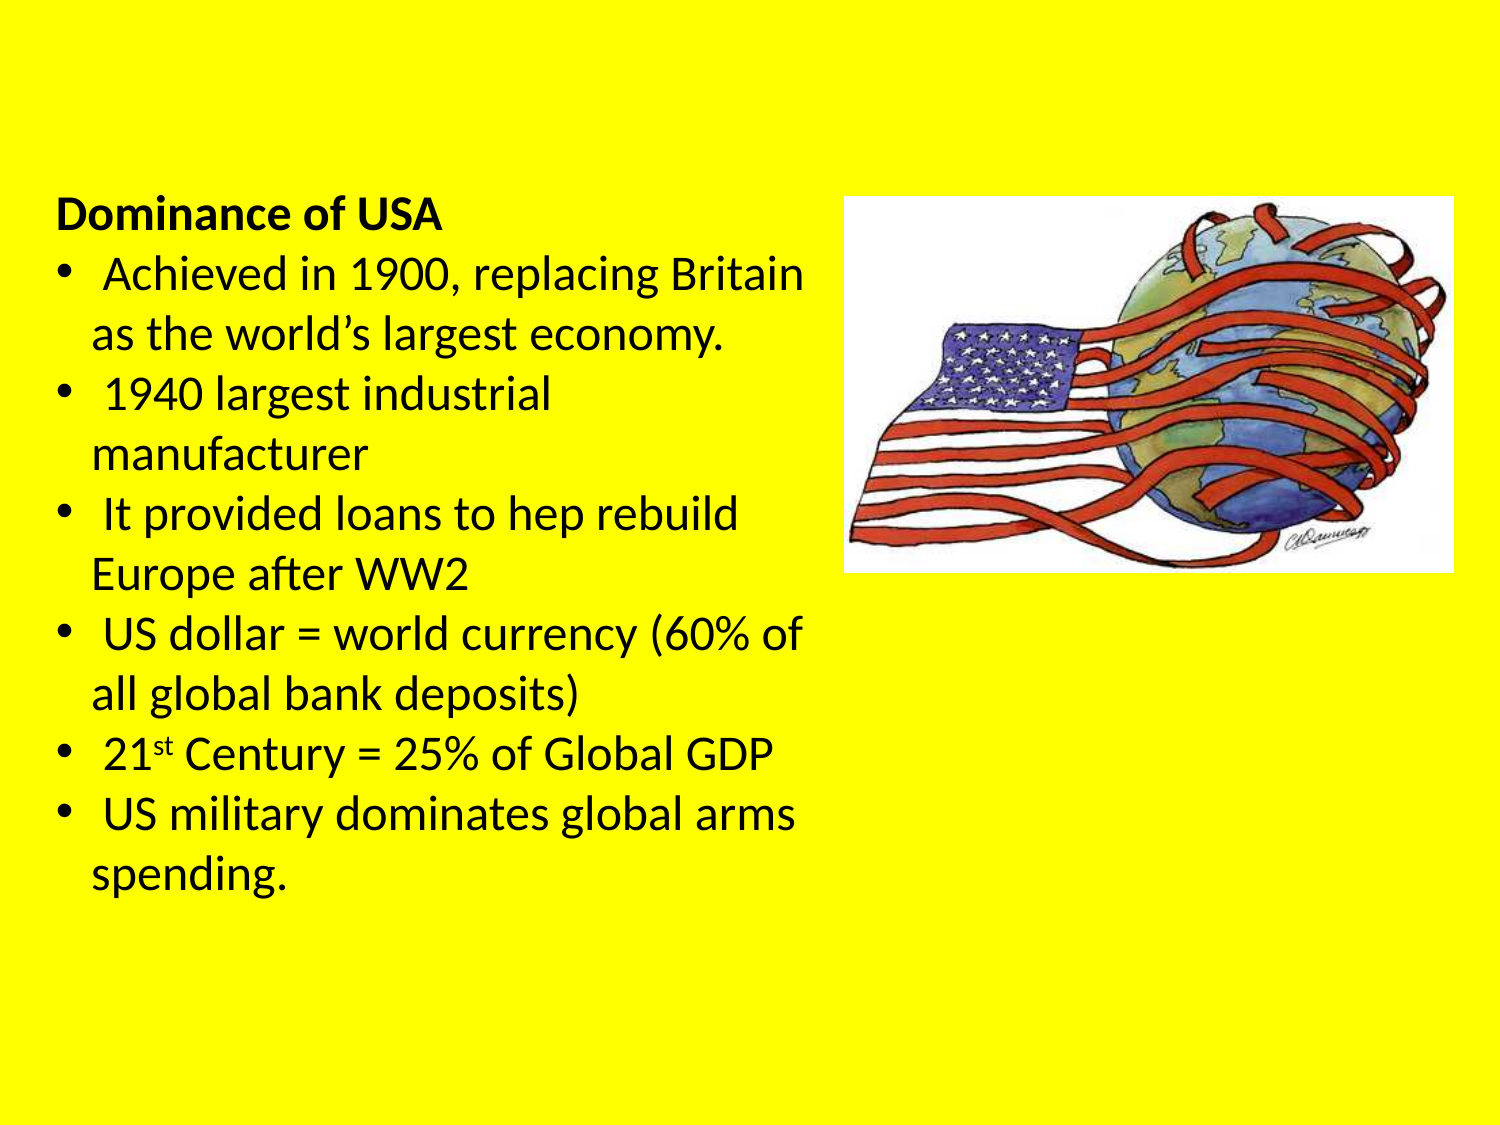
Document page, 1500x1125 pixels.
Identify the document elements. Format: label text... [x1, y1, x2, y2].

picture [844, 196, 1454, 573]
text_box Dominance of USA Achieved in 1900, replacing Britain as the world’s largest economy. 1940 largest industrial manufacturer It provided loans to hep rebuild Europe after WW2 US dollar = world currency (60% of all global bank deposits) 21st Century = 25% of Global GDP US military dominates global arms spending. [41, 172, 857, 908]
